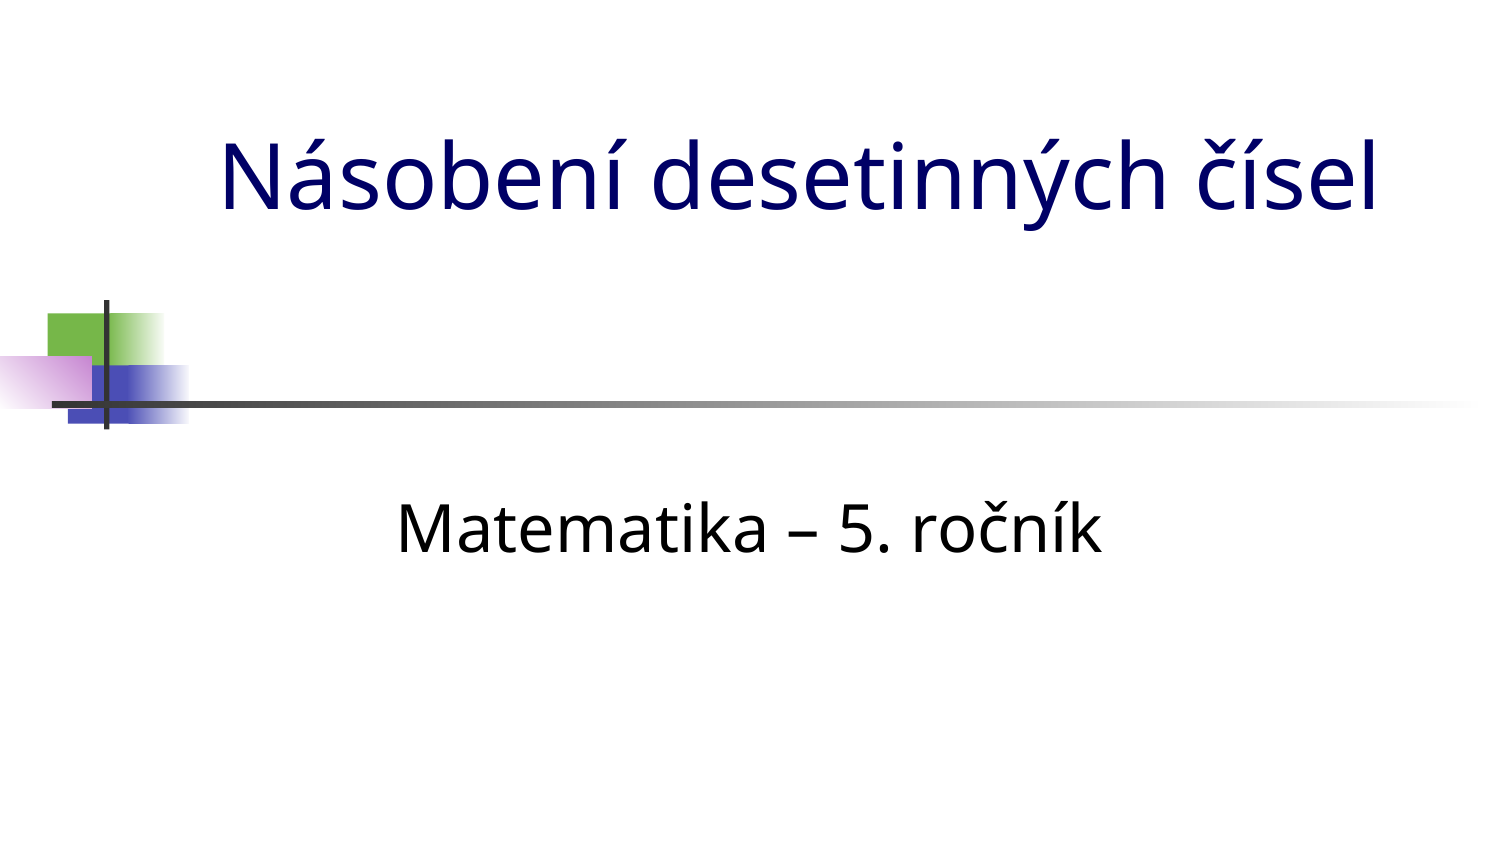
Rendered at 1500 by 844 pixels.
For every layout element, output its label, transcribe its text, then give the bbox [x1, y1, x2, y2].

title Násobení desetinných čísel [162, 129, 1438, 236]
subtitle Matematika – 5. ročník [224, 477, 1276, 694]
